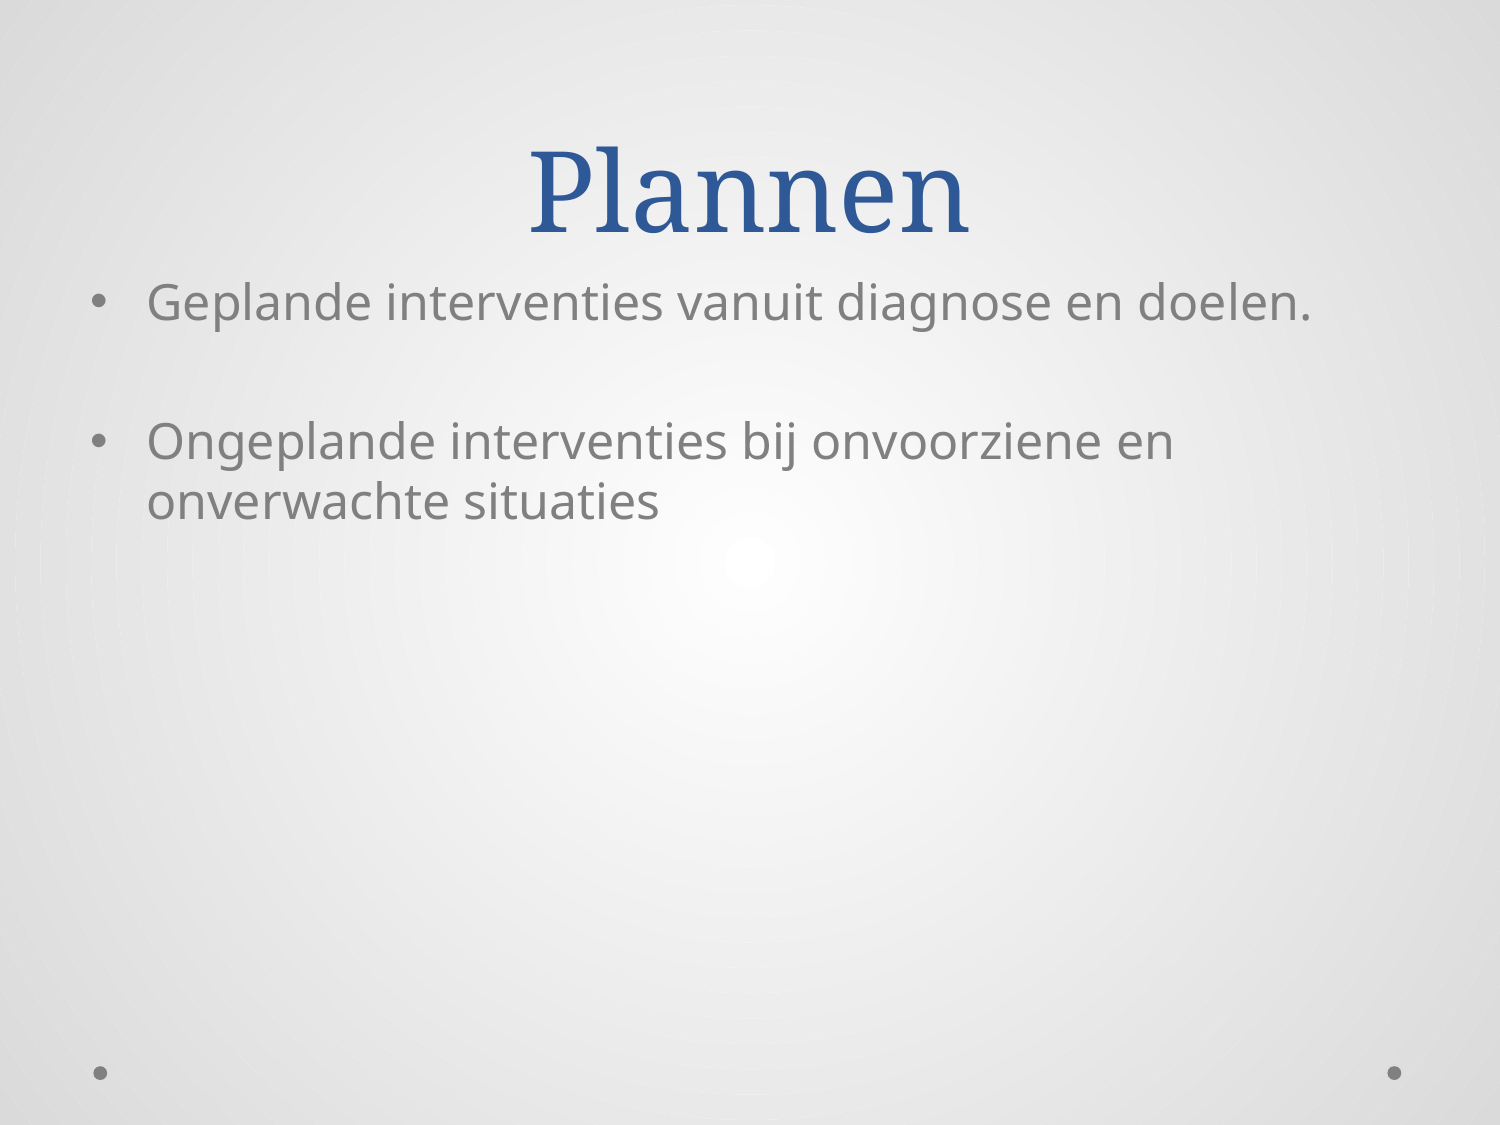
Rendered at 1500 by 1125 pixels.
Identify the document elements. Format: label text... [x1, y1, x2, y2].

list Geplande interventies vanuit diagnose en doelen. Ongeplande interventies bij onvoorziene en onverwachte situaties [75, 262, 1425, 1005]
title Plannen [75, 0, 1425, 262]
